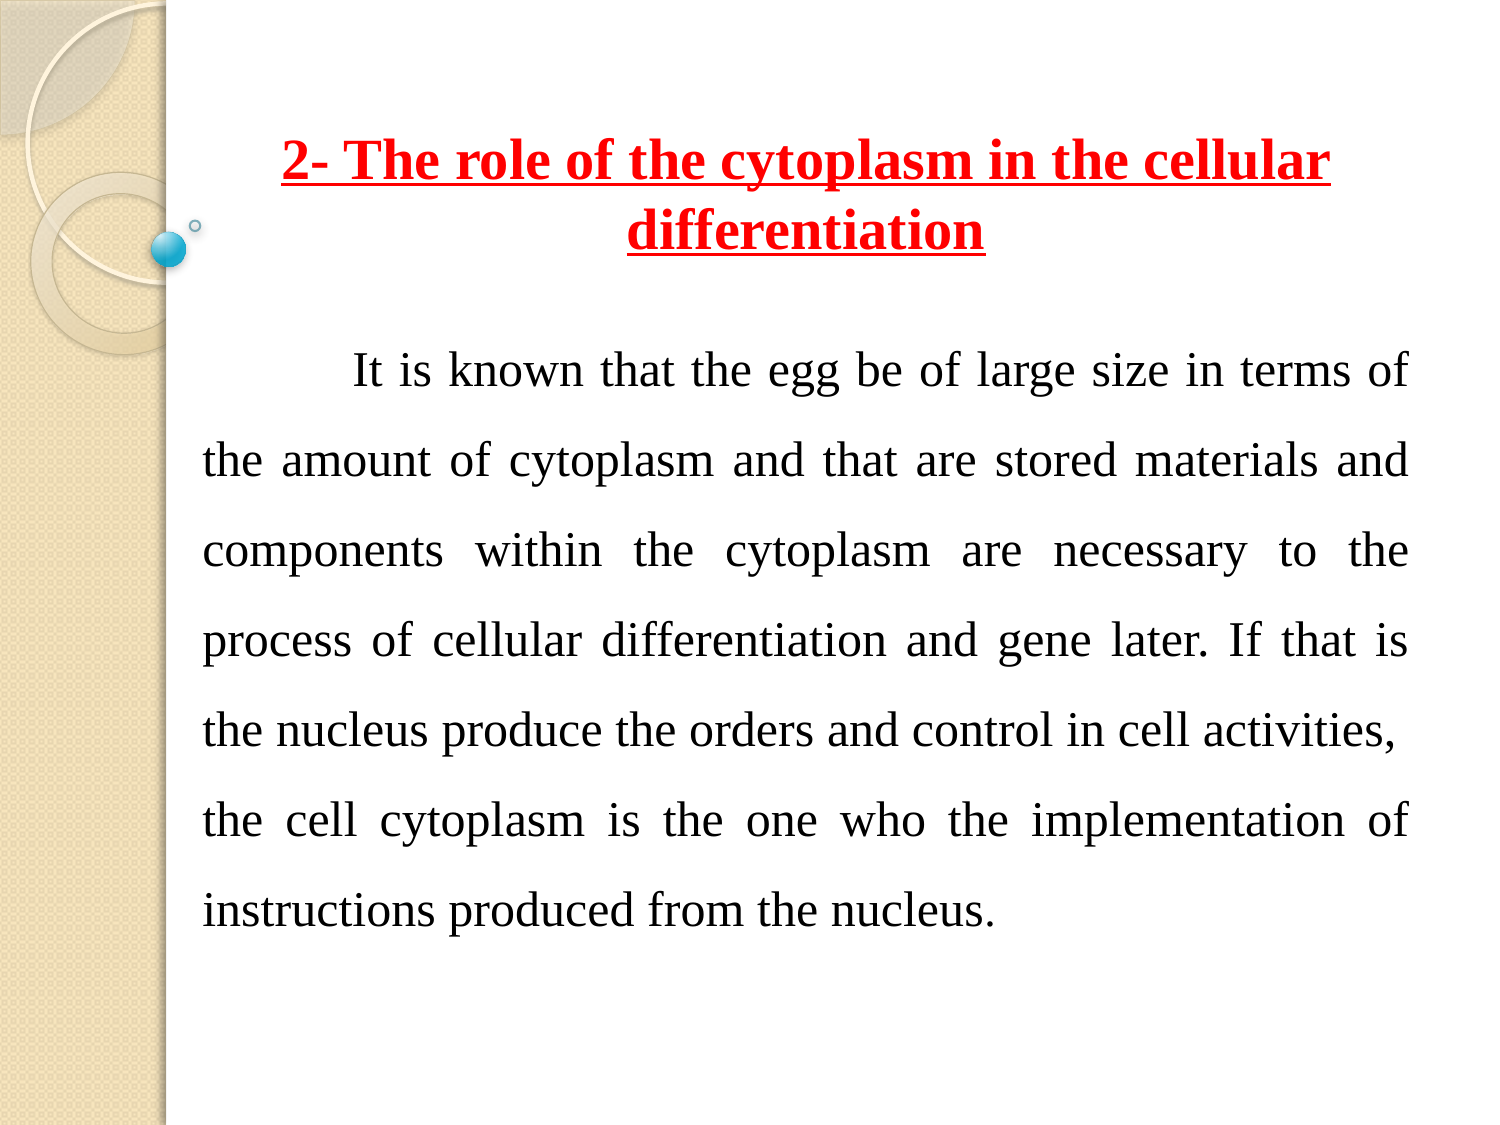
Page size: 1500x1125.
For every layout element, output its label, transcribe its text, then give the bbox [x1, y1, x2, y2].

text_box It is known that the egg be of large size in terms of the amount of cytoplasm and that are stored materials and components within the cytoplasm are necessary to the process of cellular differentiation and gene later. If that is the nucleus produce the orders and control in cell activities, the cell cytoplasm is the one who the implementation of instructions produced from the nucleus. [187, 298, 1425, 944]
text_box 2- The role of the cytoplasm in the cellular differentiation [124, 113, 1488, 269]
